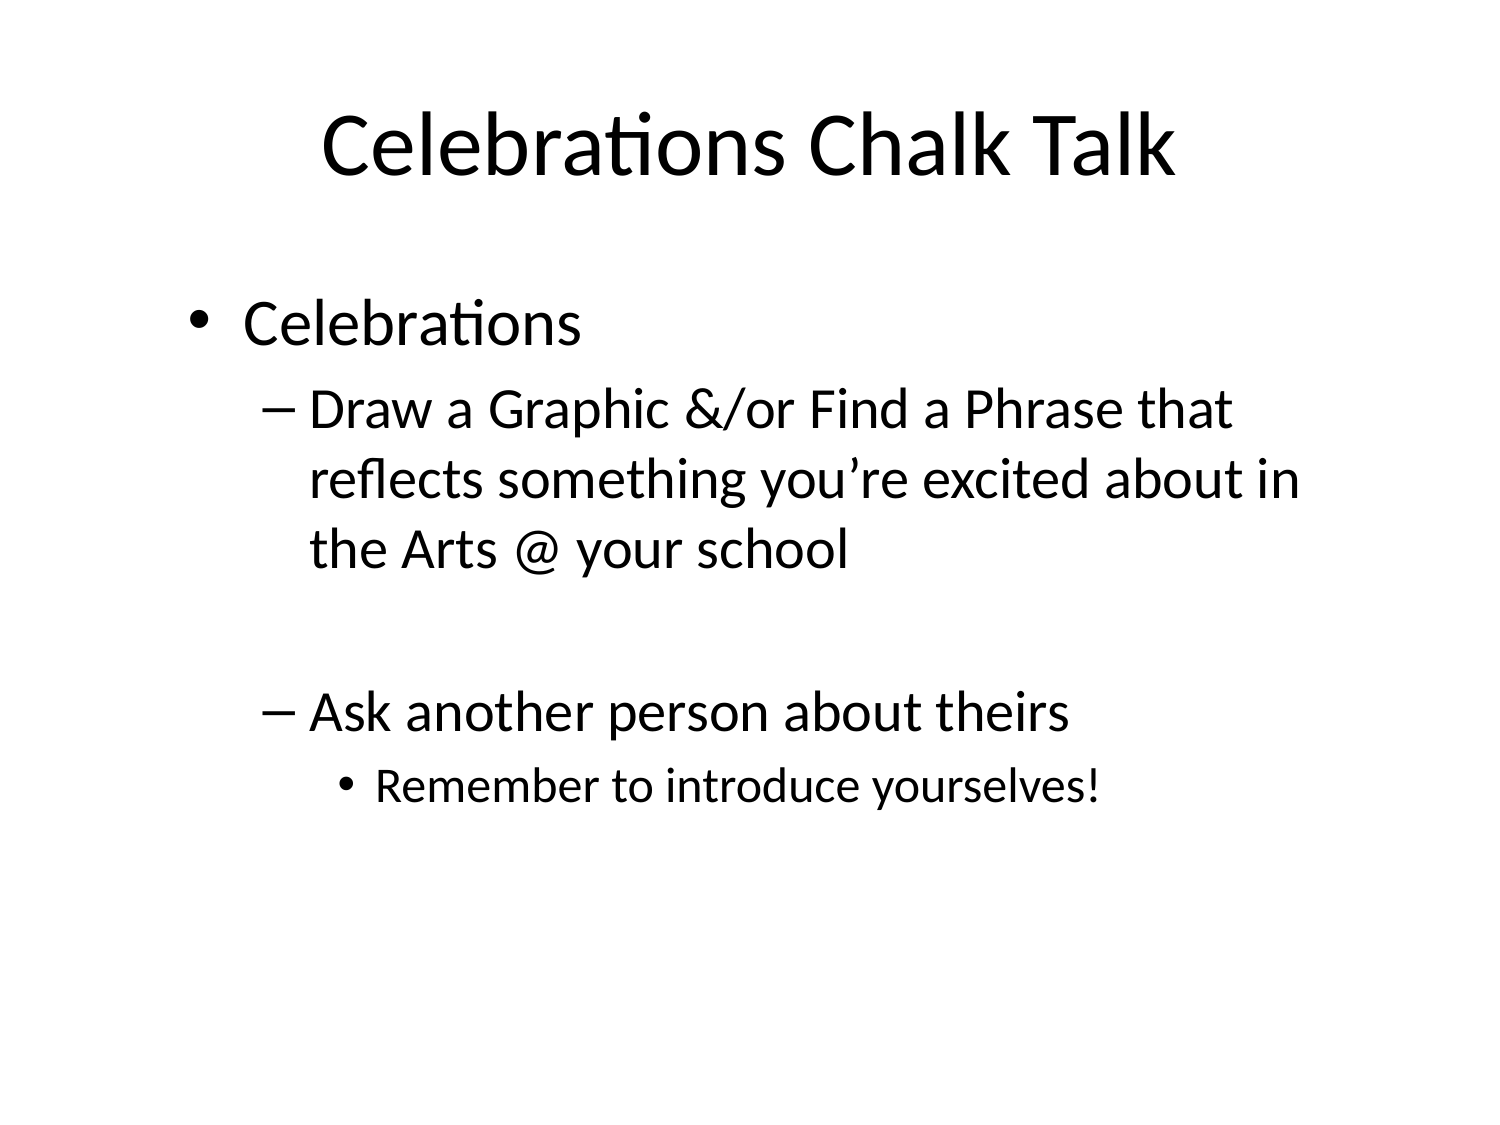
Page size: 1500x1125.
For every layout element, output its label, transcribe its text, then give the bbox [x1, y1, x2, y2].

list Celebrations Draw a Graphic &/or Find a Phrase that reflects something you’re excited about in the Arts @ your school Ask another person about theirs Remember to introduce yourselves! [172, 270, 1352, 1014]
title Celebrations Chalk Talk [75, 45, 1425, 233]
